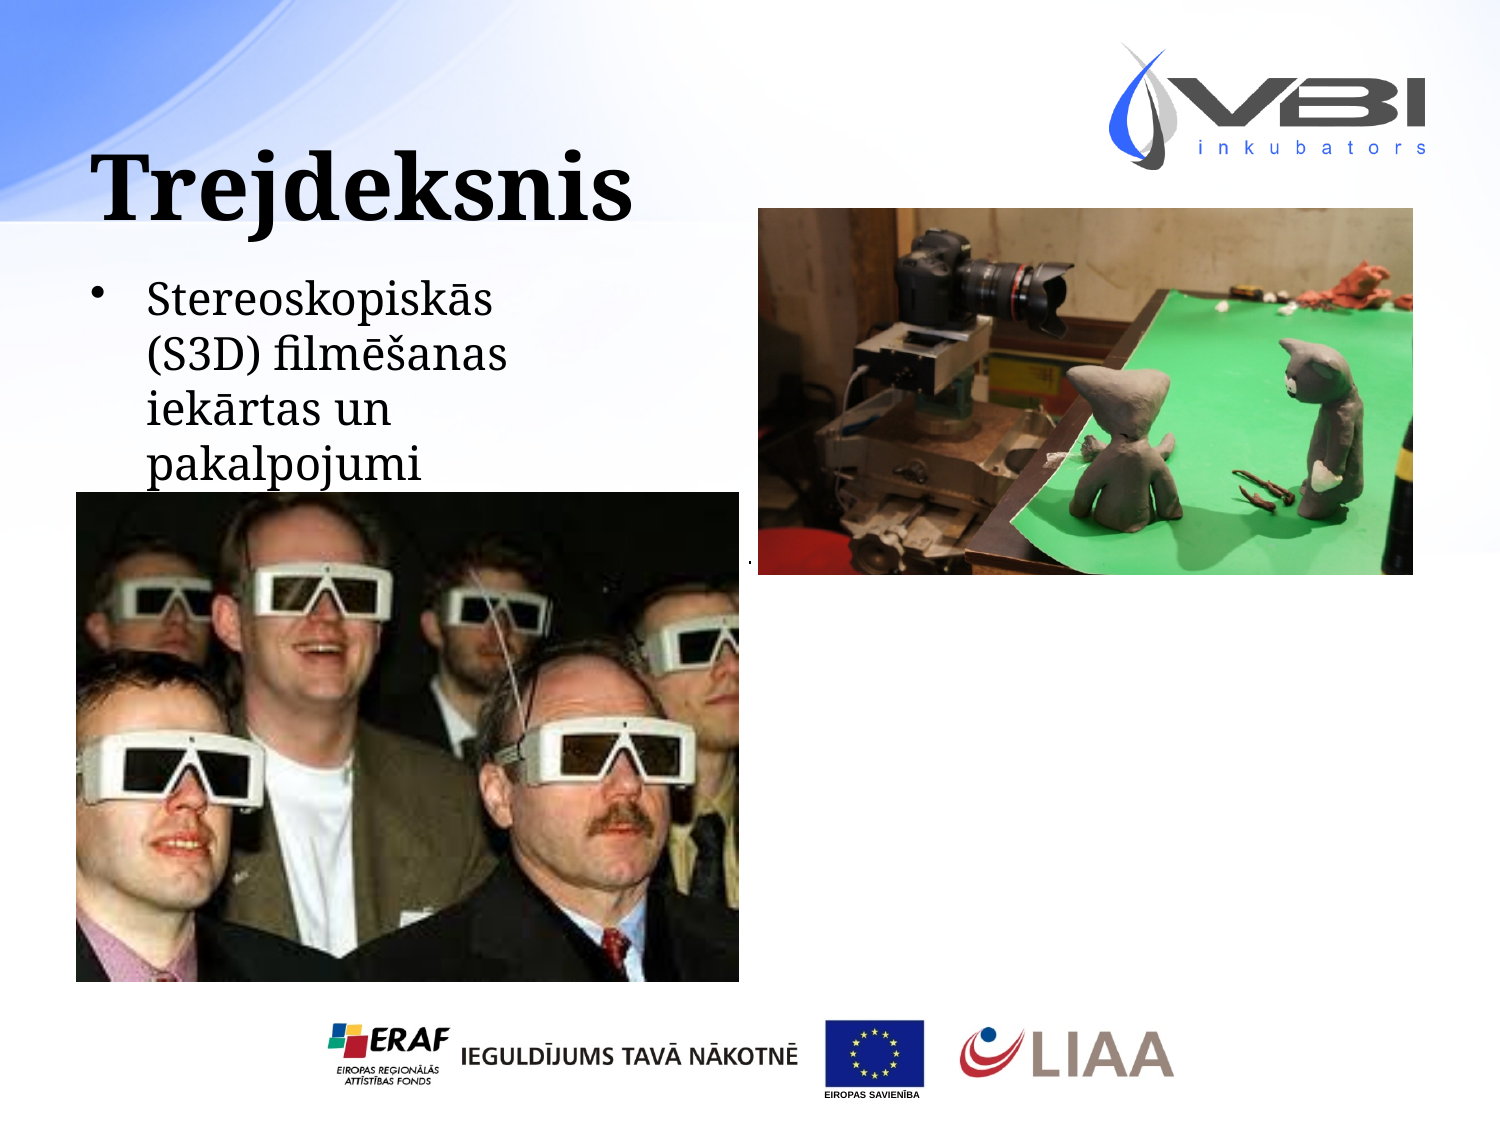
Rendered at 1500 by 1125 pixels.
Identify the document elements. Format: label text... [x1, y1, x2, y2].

list Stereoskopiskās (S3D) filmēšanas iekārtas un pakalpojumi [74, 262, 562, 445]
title Trejdeksnis [74, 58, 1426, 247]
picture [0, 0, 1500, 1125]
